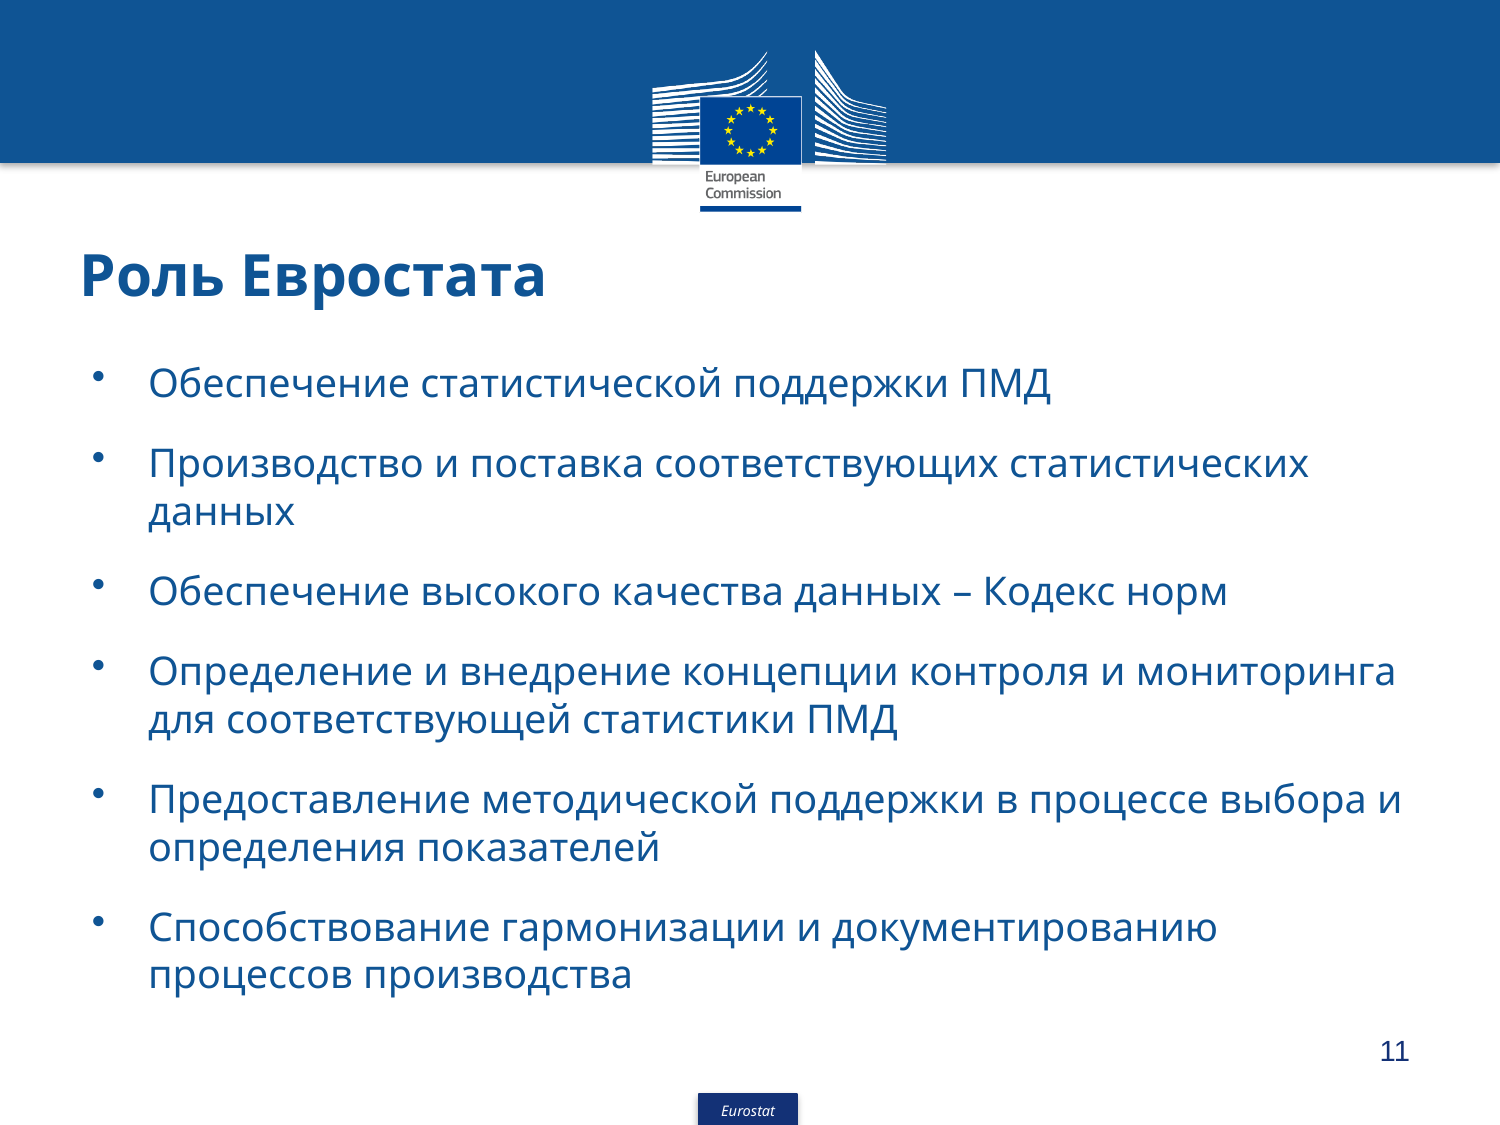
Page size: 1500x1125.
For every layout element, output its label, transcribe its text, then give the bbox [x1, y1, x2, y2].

title Роль Евростата [64, 196, 1415, 350]
list Обеспечение статистической поддержки ПМД Производство и поставка соответствующих статистических данных Обеспечение высокого качества данных – Кодекс норм Определение и внедрение концепции контроля и мониторинга для соответствующей статистики ПМД Предоставление методической поддержки в процессе выбора и определения показателей Способствование гармонизации и документированию процессов производства [76, 350, 1427, 982]
slide_number 11 [1074, 1024, 1426, 1103]
